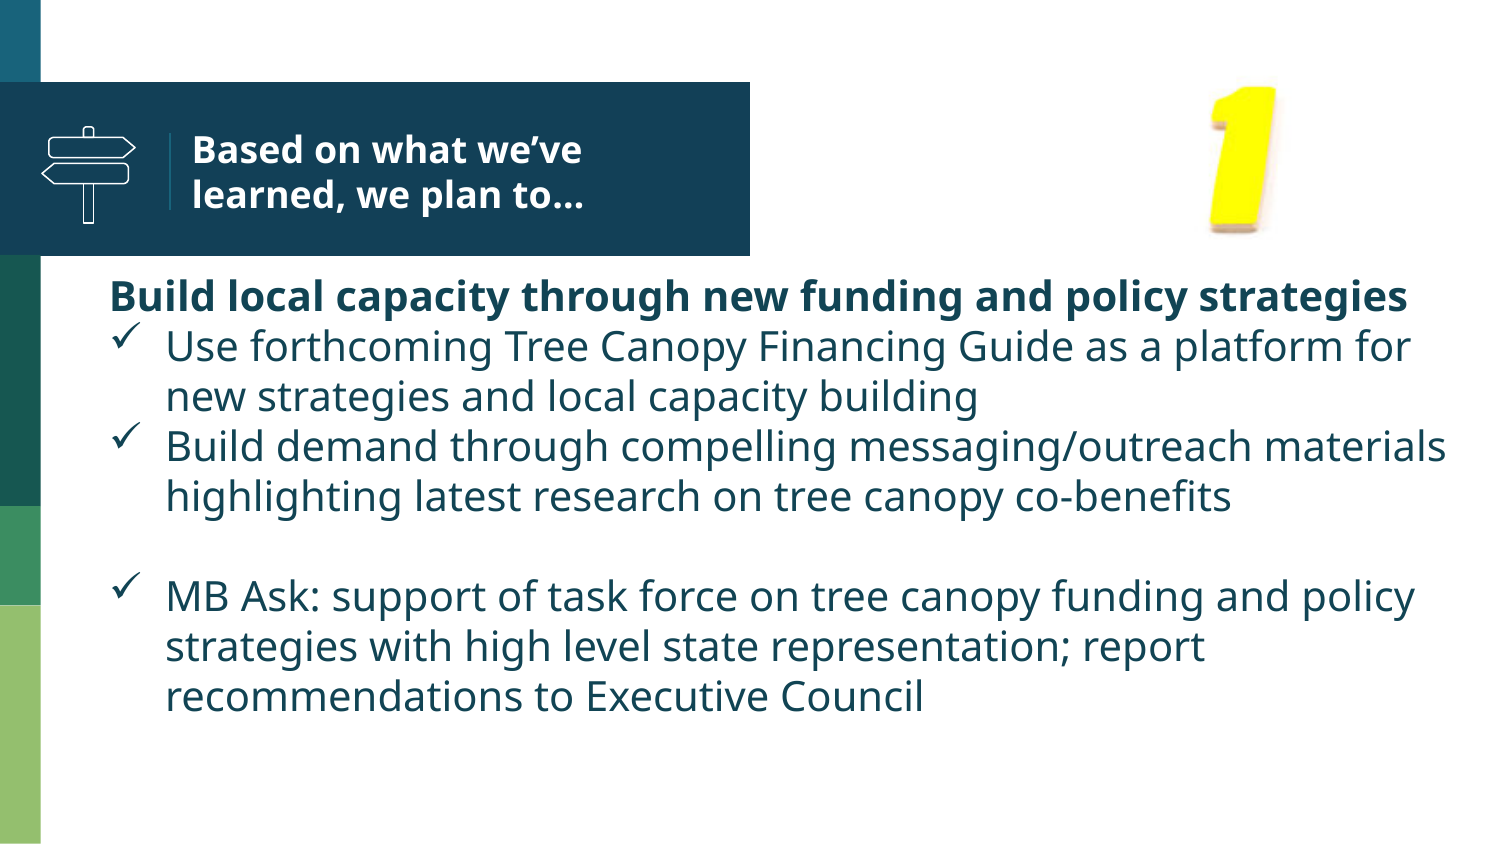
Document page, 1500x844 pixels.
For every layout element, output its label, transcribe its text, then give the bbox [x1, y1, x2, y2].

title Based on what we’ve learned, we plan to… [176, 87, 749, 254]
picture [1168, 48, 1317, 253]
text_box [41, 126, 136, 224]
list Build local capacity through new funding and policy strategies Use forthcoming Tree Canopy Financing Guide as a platform for new strategies and local capacity building Build demand through compelling messaging/outreach materials highlighting latest research on tree canopy co-benefits MB Ask: support of task force on tree canopy funding and policy strategies with high level state representation; report recommendations to Executive Council [93, 254, 1486, 773]
